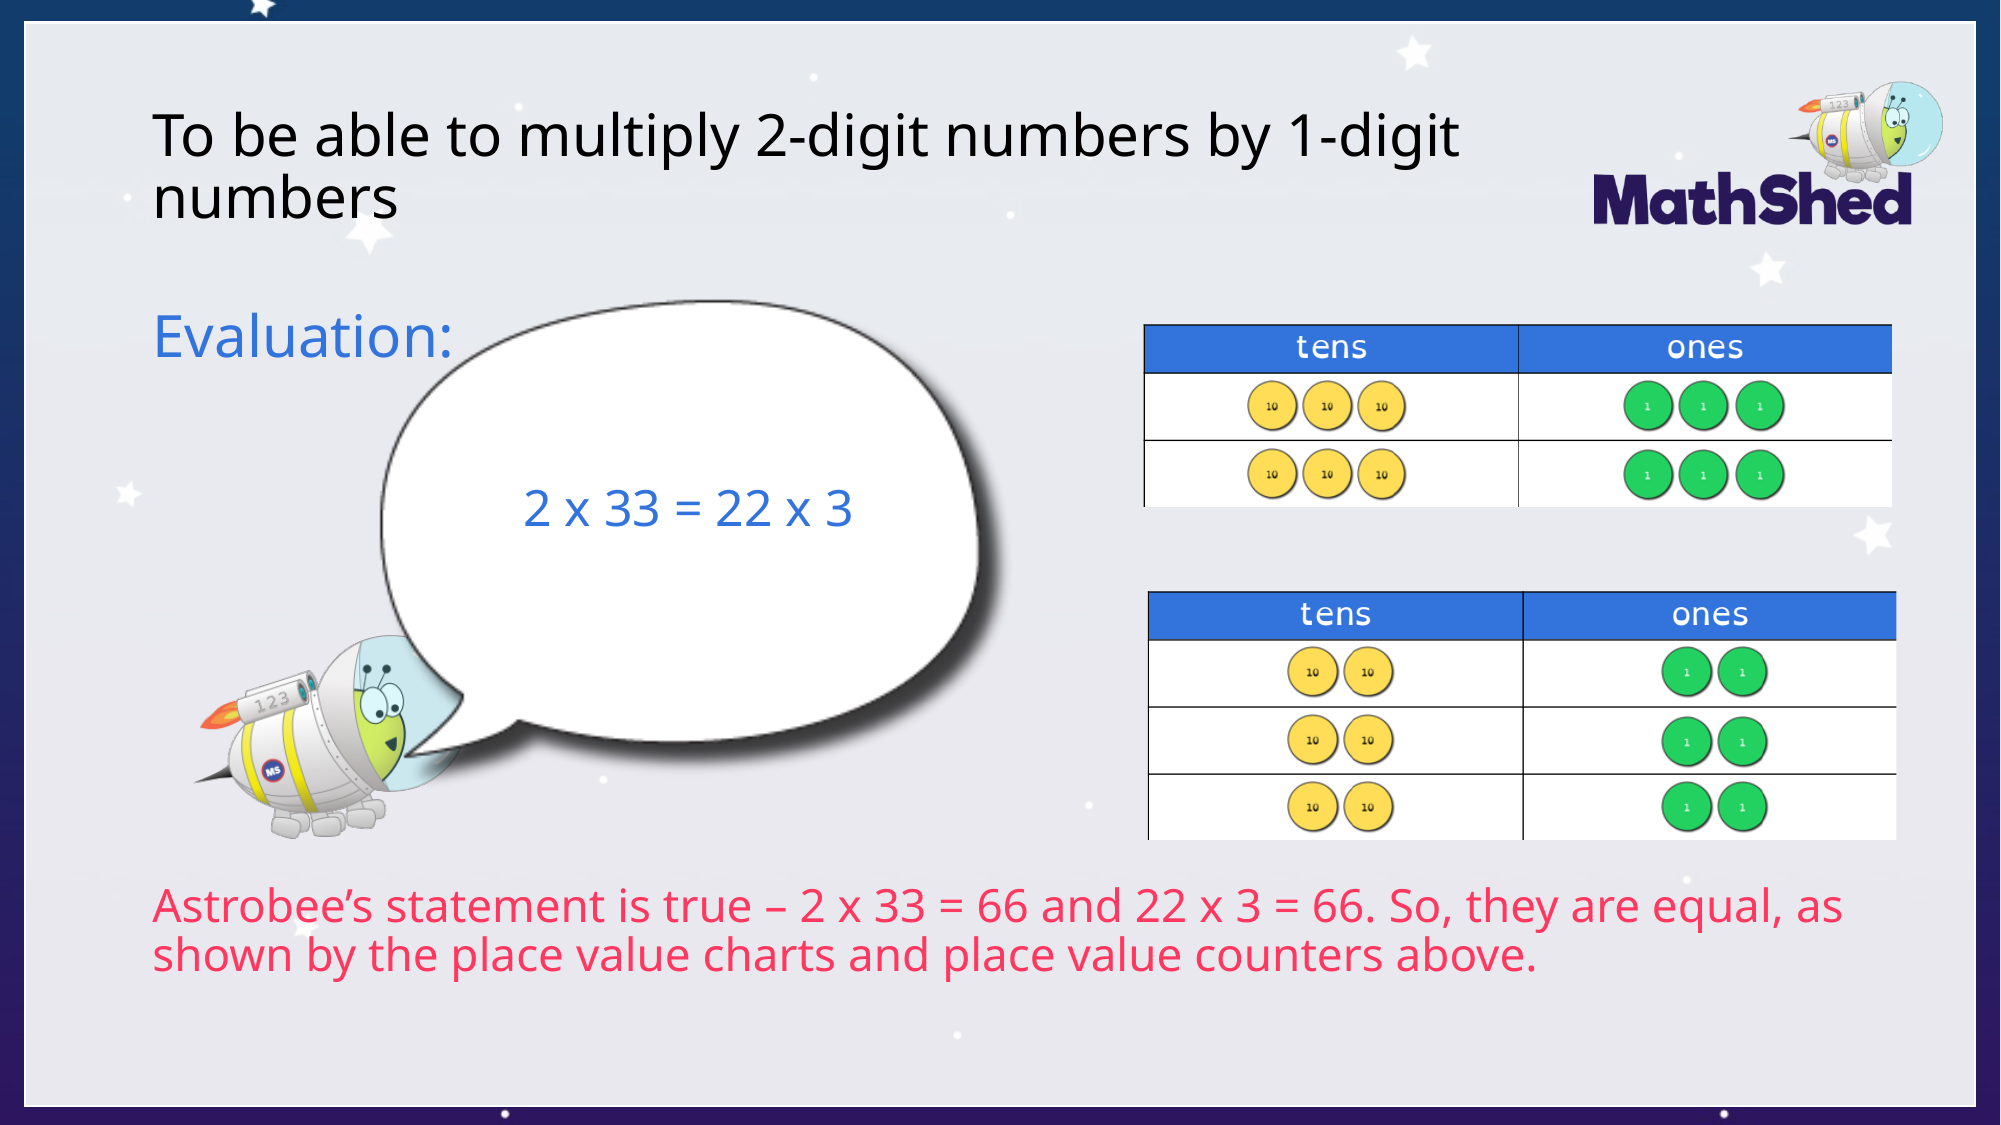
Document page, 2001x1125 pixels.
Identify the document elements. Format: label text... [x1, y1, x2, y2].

list Evaluation: Astrobee’s statement is true – 2 x 33 = 66 and 22 x 3 = 66. So, they are equal, as shown by the place value charts and place value counters above. [137, 299, 1863, 1014]
title To be able to multiply 2-digit numbers by 1-digit numbers [137, 59, 1578, 278]
picture [0, 0, 2001, 1125]
